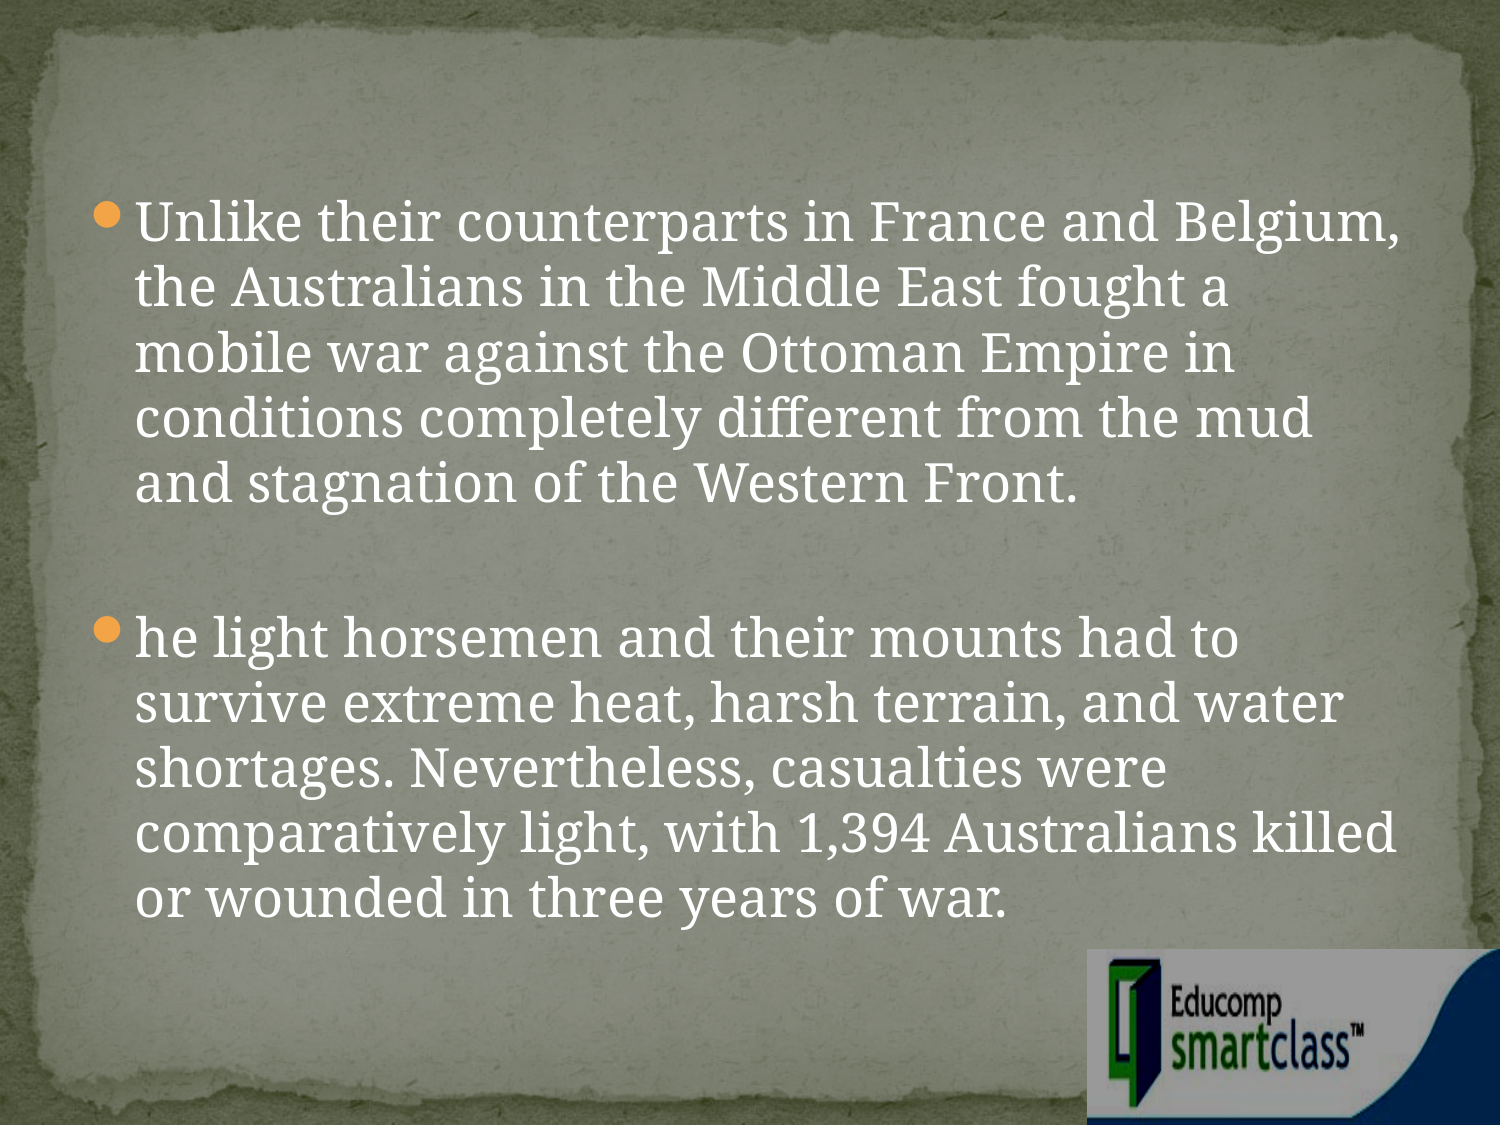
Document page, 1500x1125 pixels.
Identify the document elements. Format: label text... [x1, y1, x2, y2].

list Unlike their counterparts in France and Belgium, the Australians in the Middle East fought a mobile war against the Ottoman Empire in conditions completely different from the mud and stagnation of the Western Front. he light horsemen and their mounts had to survive extreme heat, harsh terrain, and water shortages. Nevertheless, casualties were comparatively light, with 1,394 Australians killed or wounded in three years of war. [75, 24, 1425, 1005]
picture [1087, 949, 1500, 1125]
